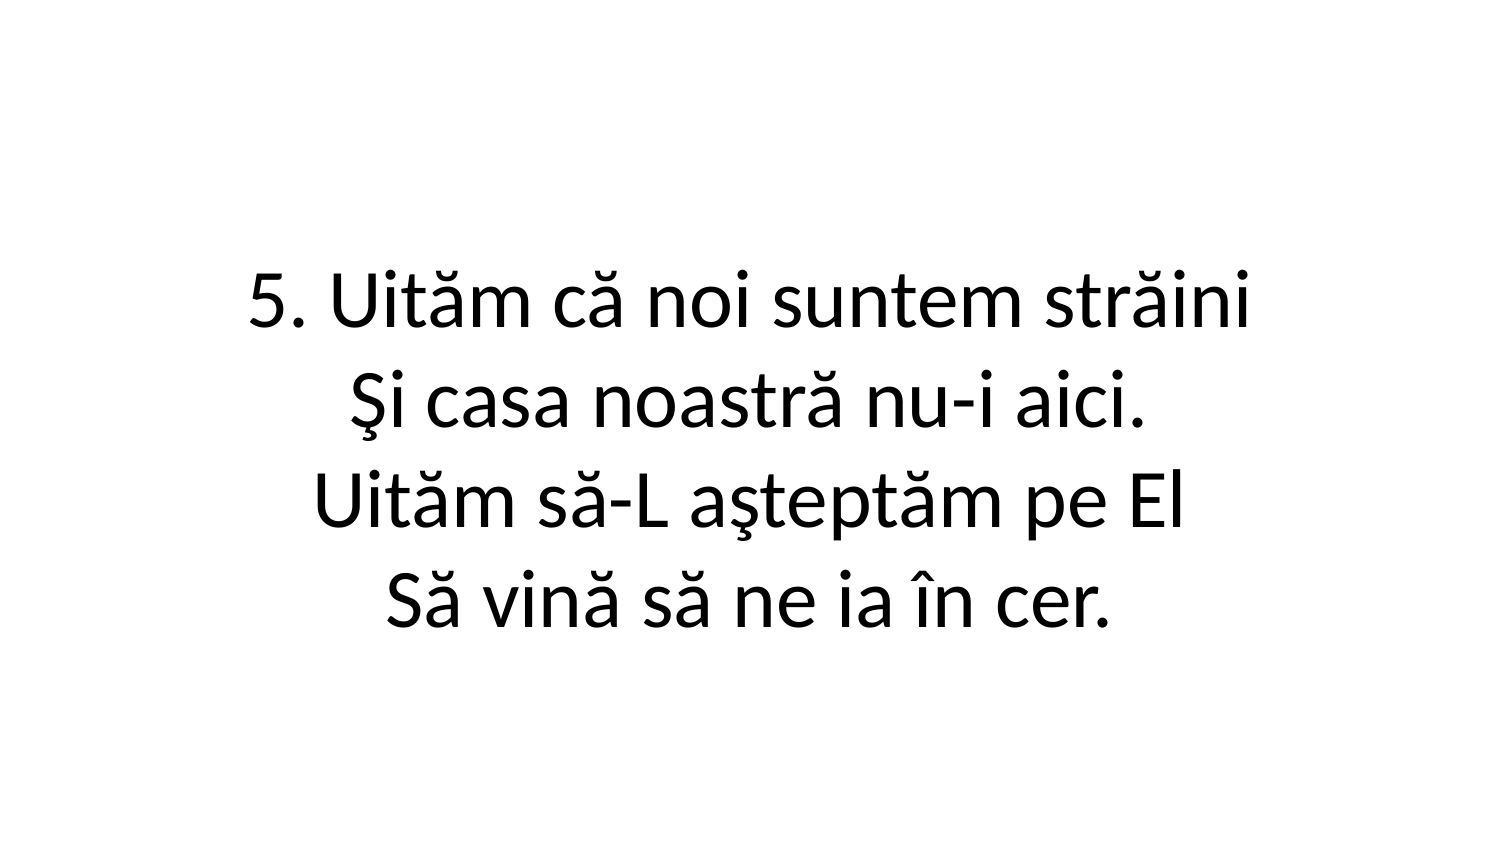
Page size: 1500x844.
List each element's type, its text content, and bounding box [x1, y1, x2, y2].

text_box 5. Uităm că noi suntem străini Şi casa noastră nu-i aici. Uităm să-L aşteptăm pe El Să vină să ne ia în cer. [231, 192, 1269, 652]
